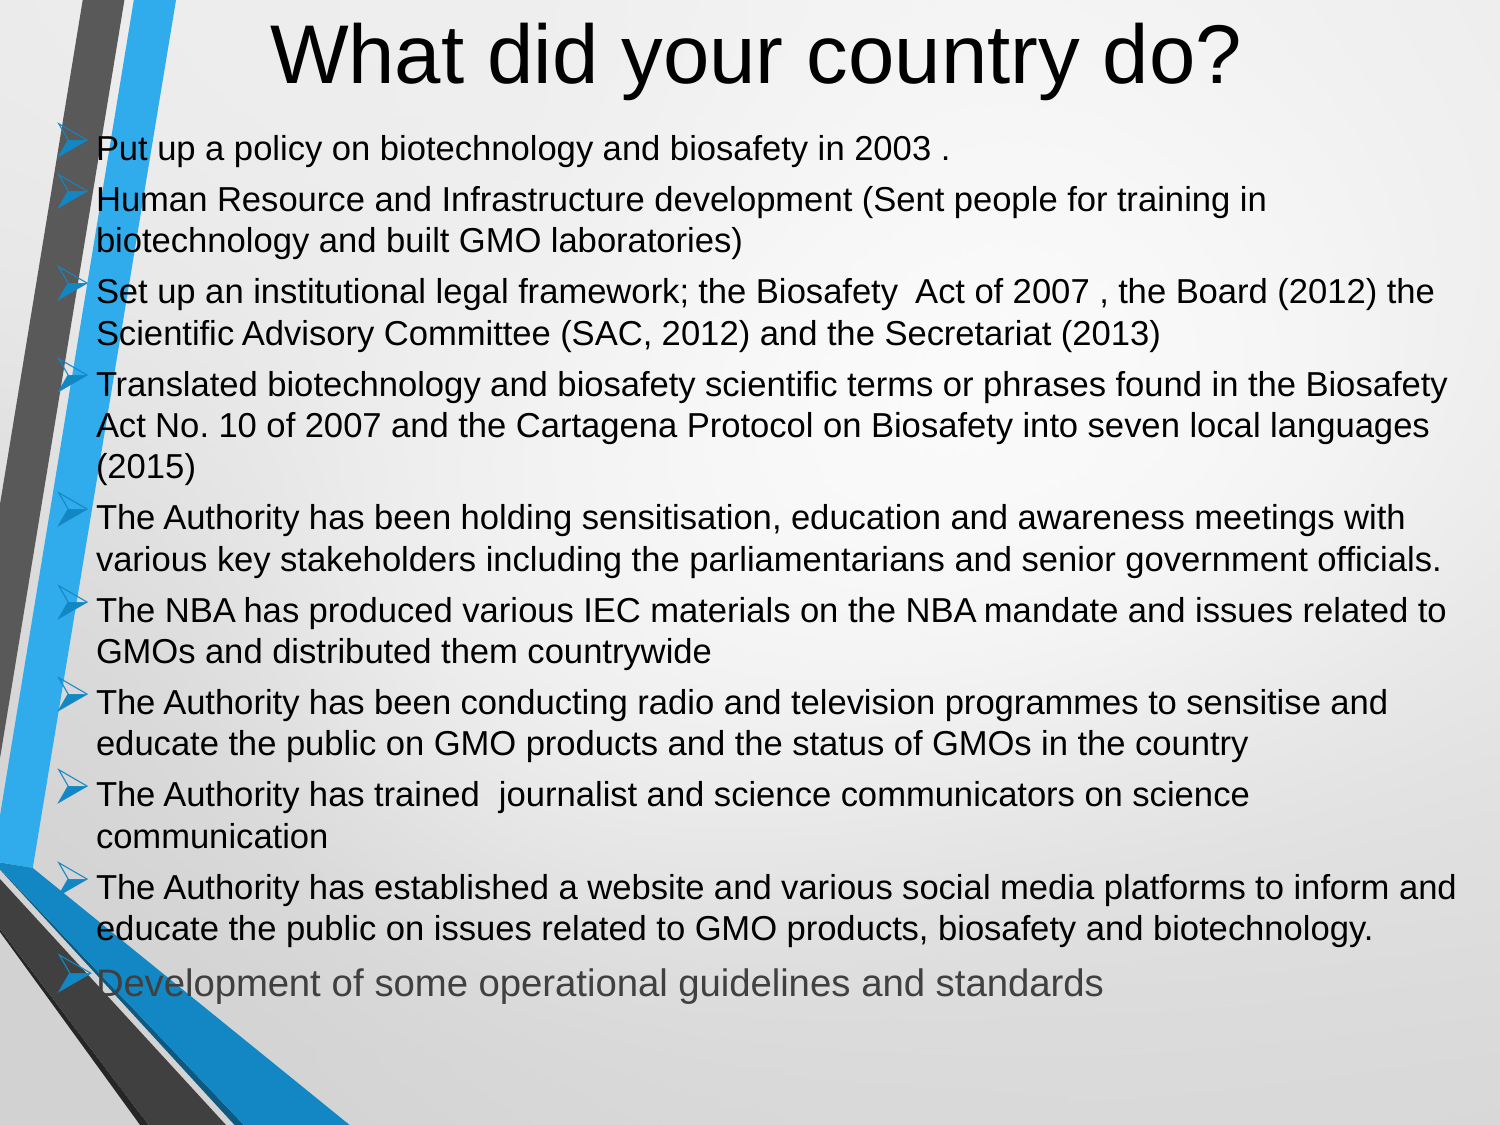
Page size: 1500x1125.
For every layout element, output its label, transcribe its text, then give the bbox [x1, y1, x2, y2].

title What did your country do? [44, 0, 1469, 118]
list Put up a policy on biotechnology and biosafety in 2003 . Human Resource and Infrastructure development (Sent people for training in biotechnology and built GMO laboratories) Set up an institutional legal framework; the Biosafety Act of 2007 , the Board (2012) the Scientific Advisory Committee (SAC, 2012) and the Secretariat (2013) Translated biotechnology and biosafety scientific terms or phrases found in the Biosafety Act No. 10 of 2007 and the Cartagena Protocol on Biosafety into seven local languages (2015) The Authority has been holding sensitisation, education and awareness meetings with various key stakeholders including the parliamentarians and senior government officials. The NBA has produced various IEC materials on the NBA mandate and issues related to GMOs and distributed them countrywide The Authority has been conducting radio and television programmes to sensitise and educate the public on GMO products and the status of GMOs in the country The Authority has trained journalist and science communicators on science communication The Authority has established a website and various social media platforms to inform and educate the public on issues related to GMO products, biosafety and biotechnology. Development of some operational guidelines and standards [38, 118, 1475, 1101]
